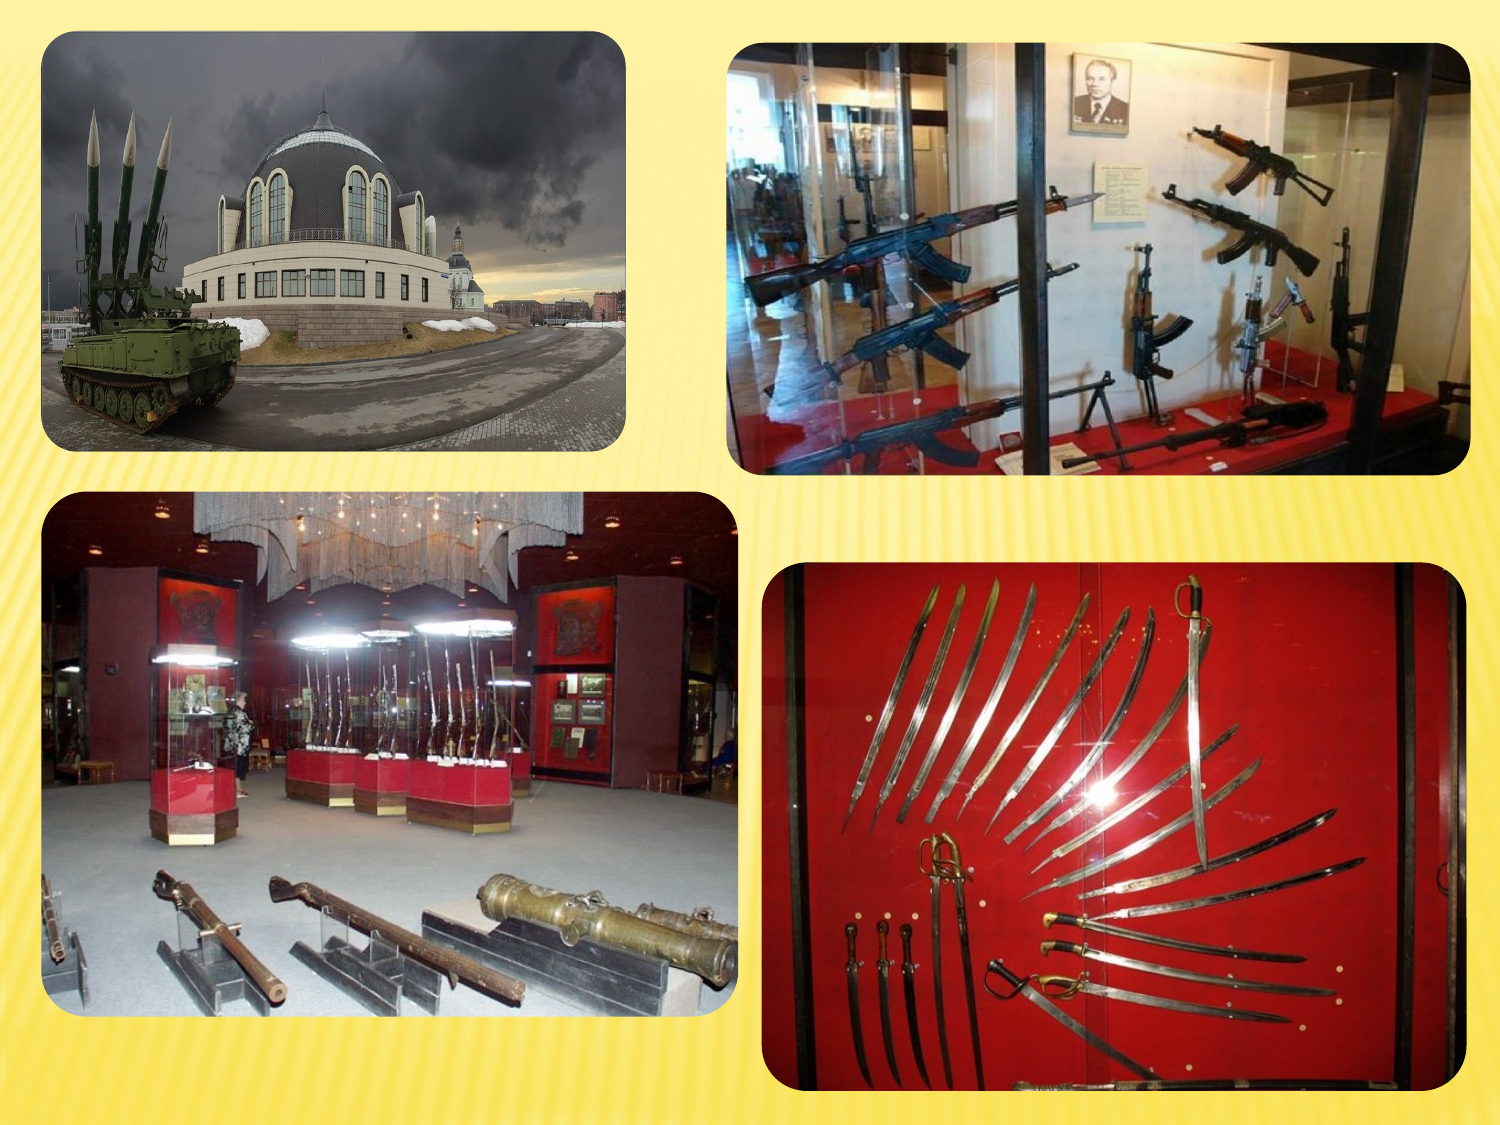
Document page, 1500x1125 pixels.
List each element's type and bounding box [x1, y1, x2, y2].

picture [726, 42, 1471, 476]
picture [40, 30, 627, 452]
picture [40, 491, 739, 1017]
picture [761, 562, 1467, 1092]
